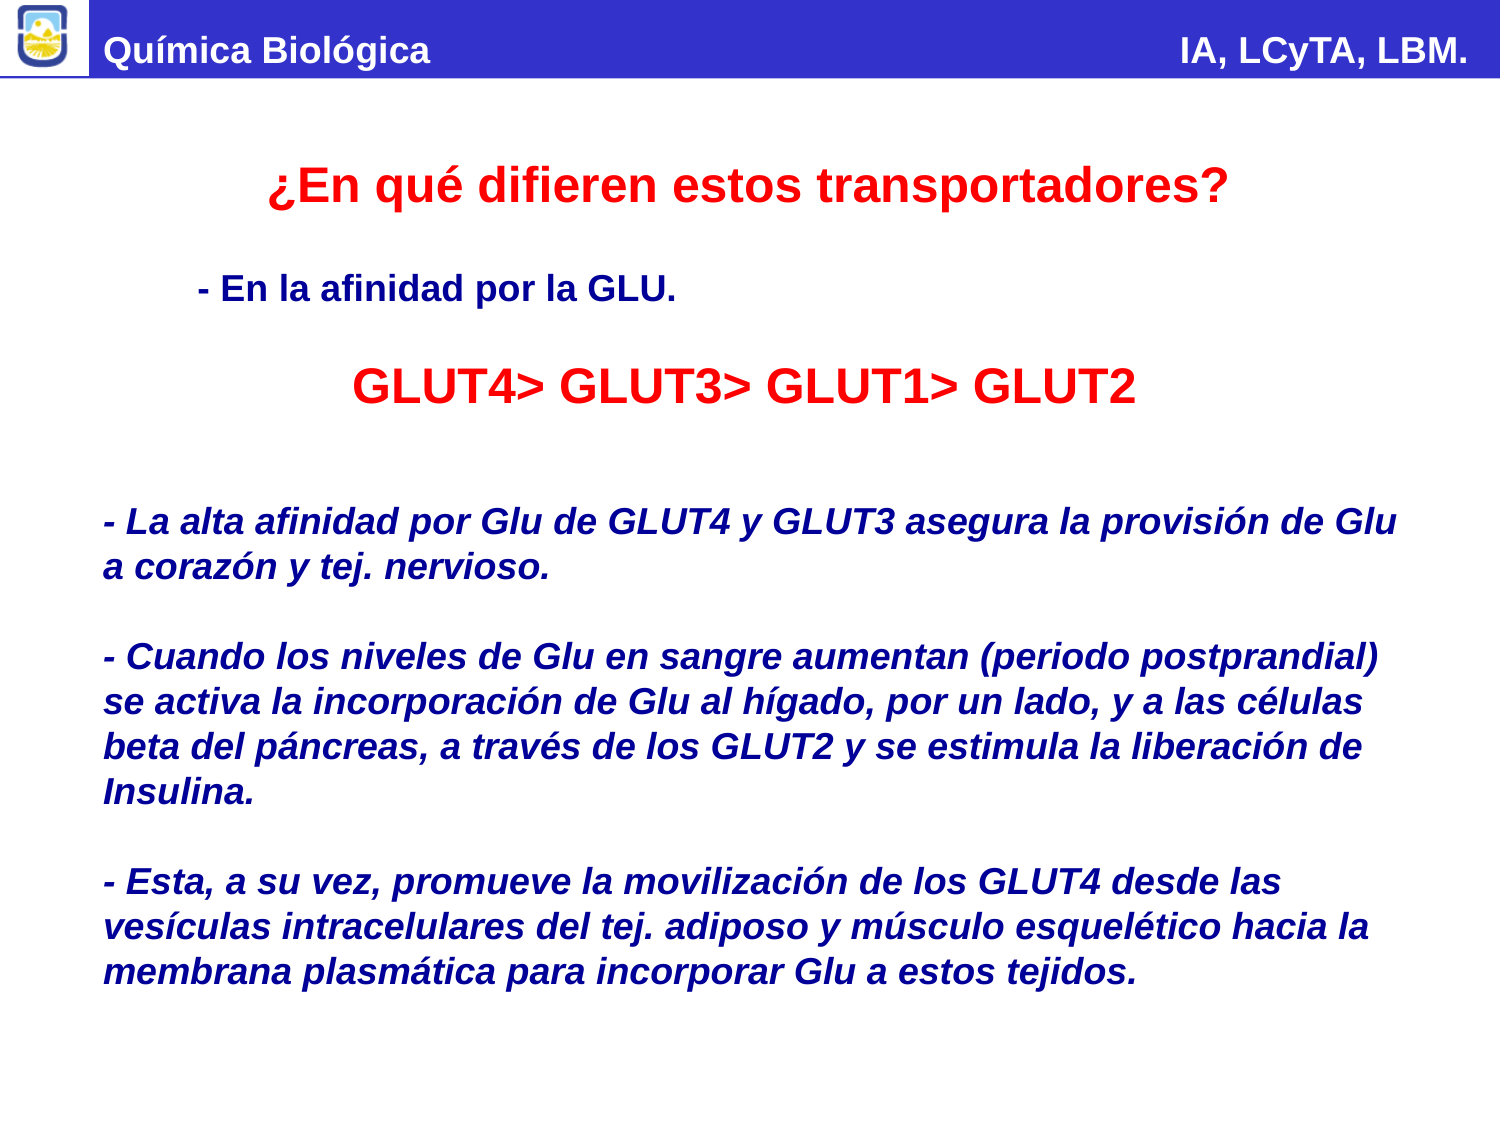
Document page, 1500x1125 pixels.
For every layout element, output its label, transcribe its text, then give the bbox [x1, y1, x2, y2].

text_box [0, 0, 1500, 83]
text_box ¿En qué difieren estos transportadores? [251, 145, 1246, 221]
text_box GLUT4> GLUT3> GLUT1> GLUT2 [337, 346, 1152, 422]
text_box - La alta afinidad por Glu de GLUT4 y GLUT3 asegura la provisión de Glu a corazón y tej. nervioso. - Cuando los niveles de Glu en sangre aumentan (periodo postprandial) se activa la incorporación de Glu al hígado, por un lado, y a las células beta del páncreas, a través de los GLUT2 y se estimula la liberación de Insulina. - Esta, a su vez, promueve la movilización de los GLUT4 desde las vesículas intracelulares del tej. adiposo y músculo esquelético hacia la membrana plasmática para incorporar Glu a estos tejidos. [88, 489, 1424, 1000]
text_box - En la afinidad por la GLU. [182, 255, 693, 317]
